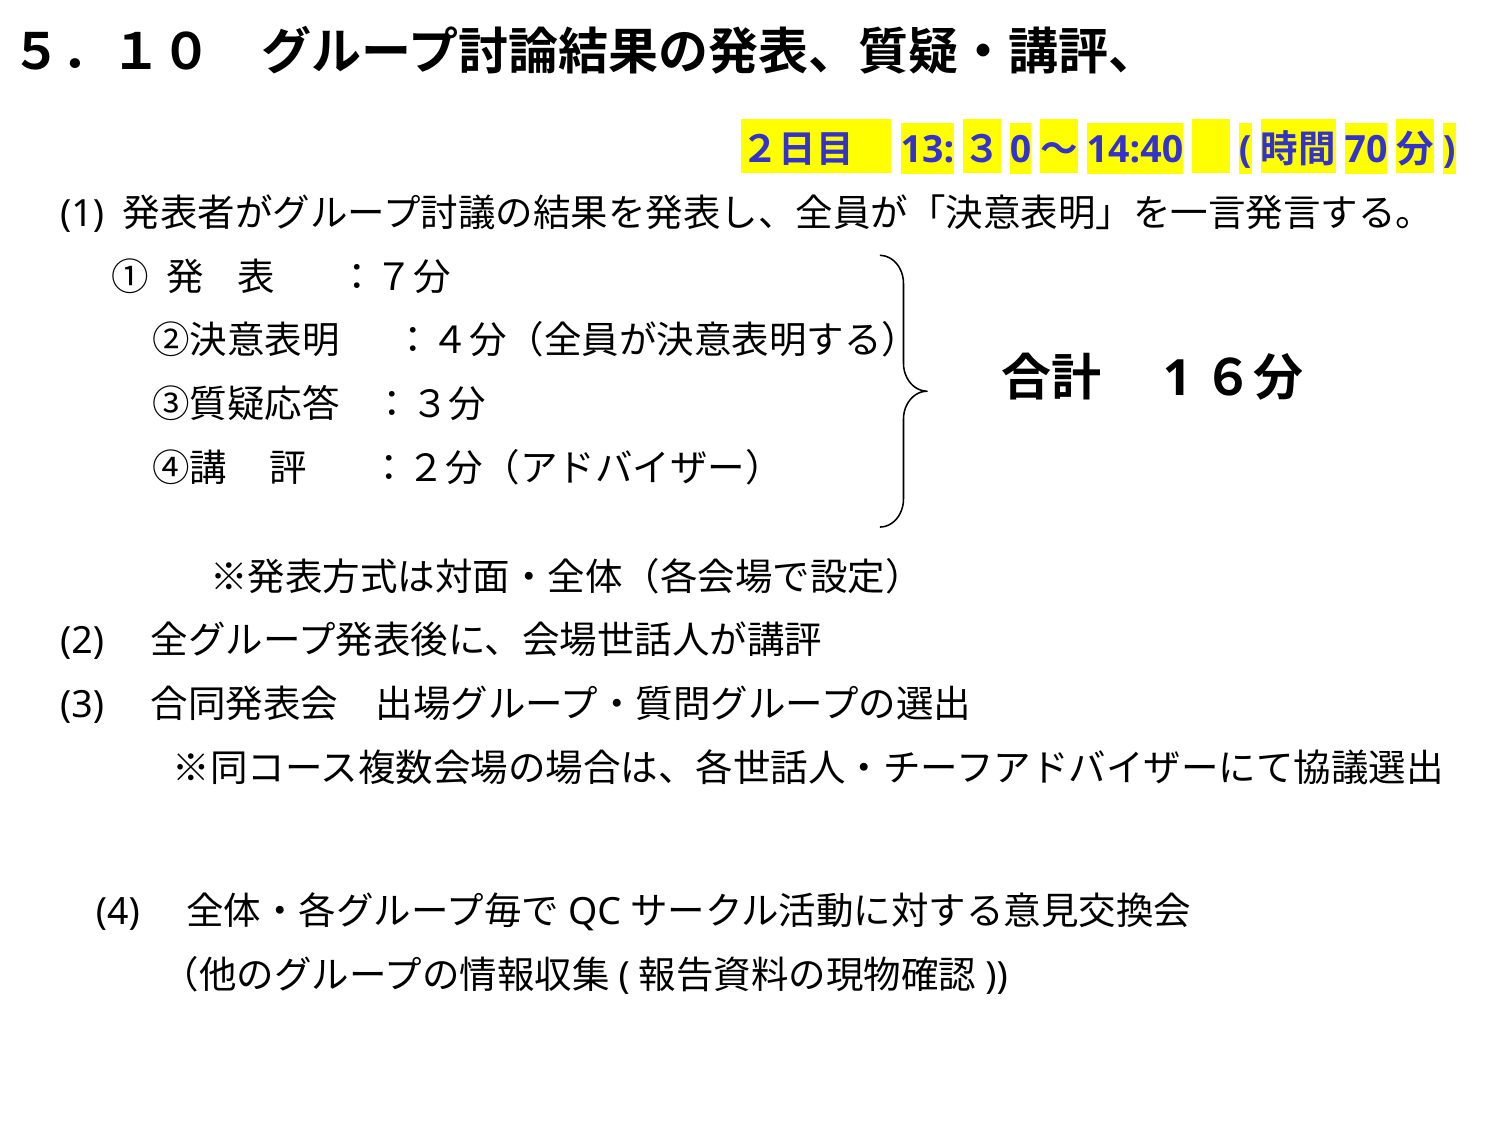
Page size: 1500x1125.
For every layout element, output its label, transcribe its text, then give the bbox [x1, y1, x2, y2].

text_box ２日目 13:３0～14:40 (時間70分) (1) 発表者がグループ討議の結果を発表し、全員が「決意表明」を一言発言する。 ① 発 表 ：７分 ②決意表明 ：４分（全員が決意表明する） ③質疑応答 ：３分 ④講 評 ：２分（アドバイザー） ※発表方式は対面・全体（各会場で設定） (2) 全グループ発表後に、会場世話人が講評 (3) 合同発表会 出場グループ・質問グループの選出 ※同コース複数会場の場合は、各世話人・チーフアドバイザーにて協議選出 [45, 117, 1471, 861]
text_box ５．１０ グループ討論結果の発表、質疑・講評、 [0, 0, 1488, 87]
text_box [879, 254, 928, 528]
text_box (4) 全体・各グループ毎でQCサークル活動に対する意見交換会 （他のグループの情報収集(報告資料の現物確認)) [0, 879, 1423, 1004]
text_box 合計 1６分 [986, 338, 1341, 413]
